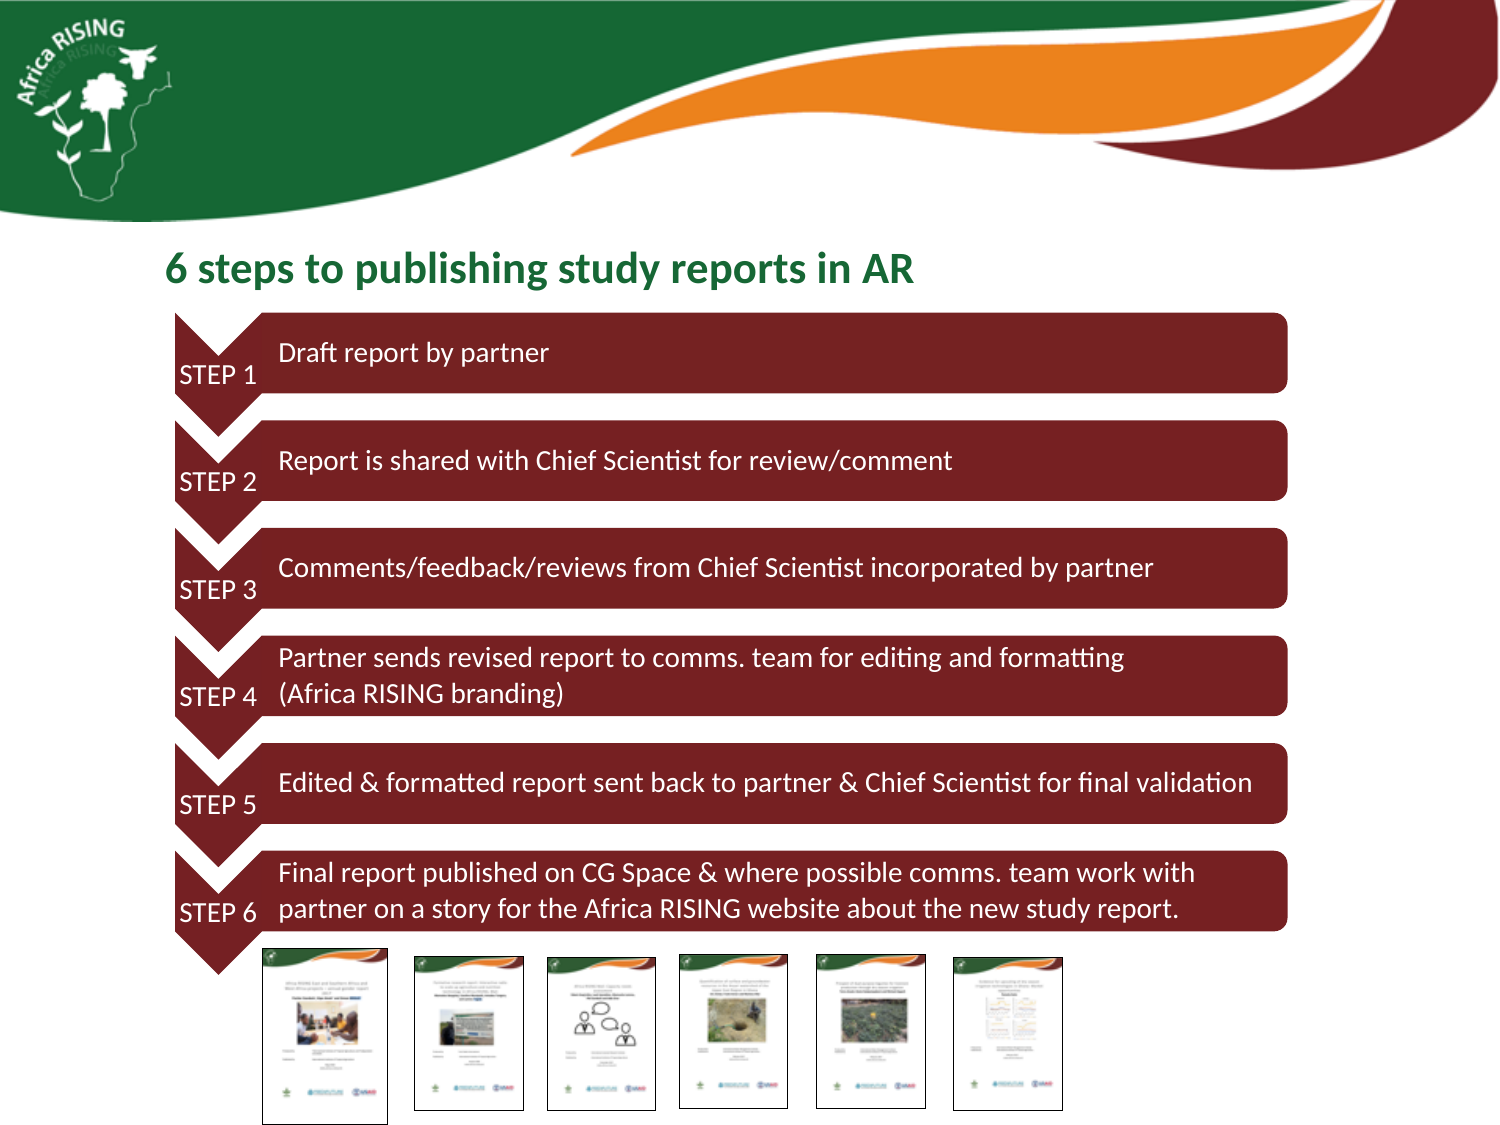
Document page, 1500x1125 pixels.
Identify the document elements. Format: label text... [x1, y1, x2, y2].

picture [679, 954, 788, 1109]
picture [414, 955, 525, 1111]
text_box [174, 312, 1288, 976]
picture [546, 957, 657, 1111]
picture [261, 948, 388, 1125]
picture [953, 957, 1063, 1111]
text_box 6 steps to publishing study reports in AR [150, 231, 1313, 300]
picture [0, 0, 1499, 222]
picture [816, 954, 926, 1109]
